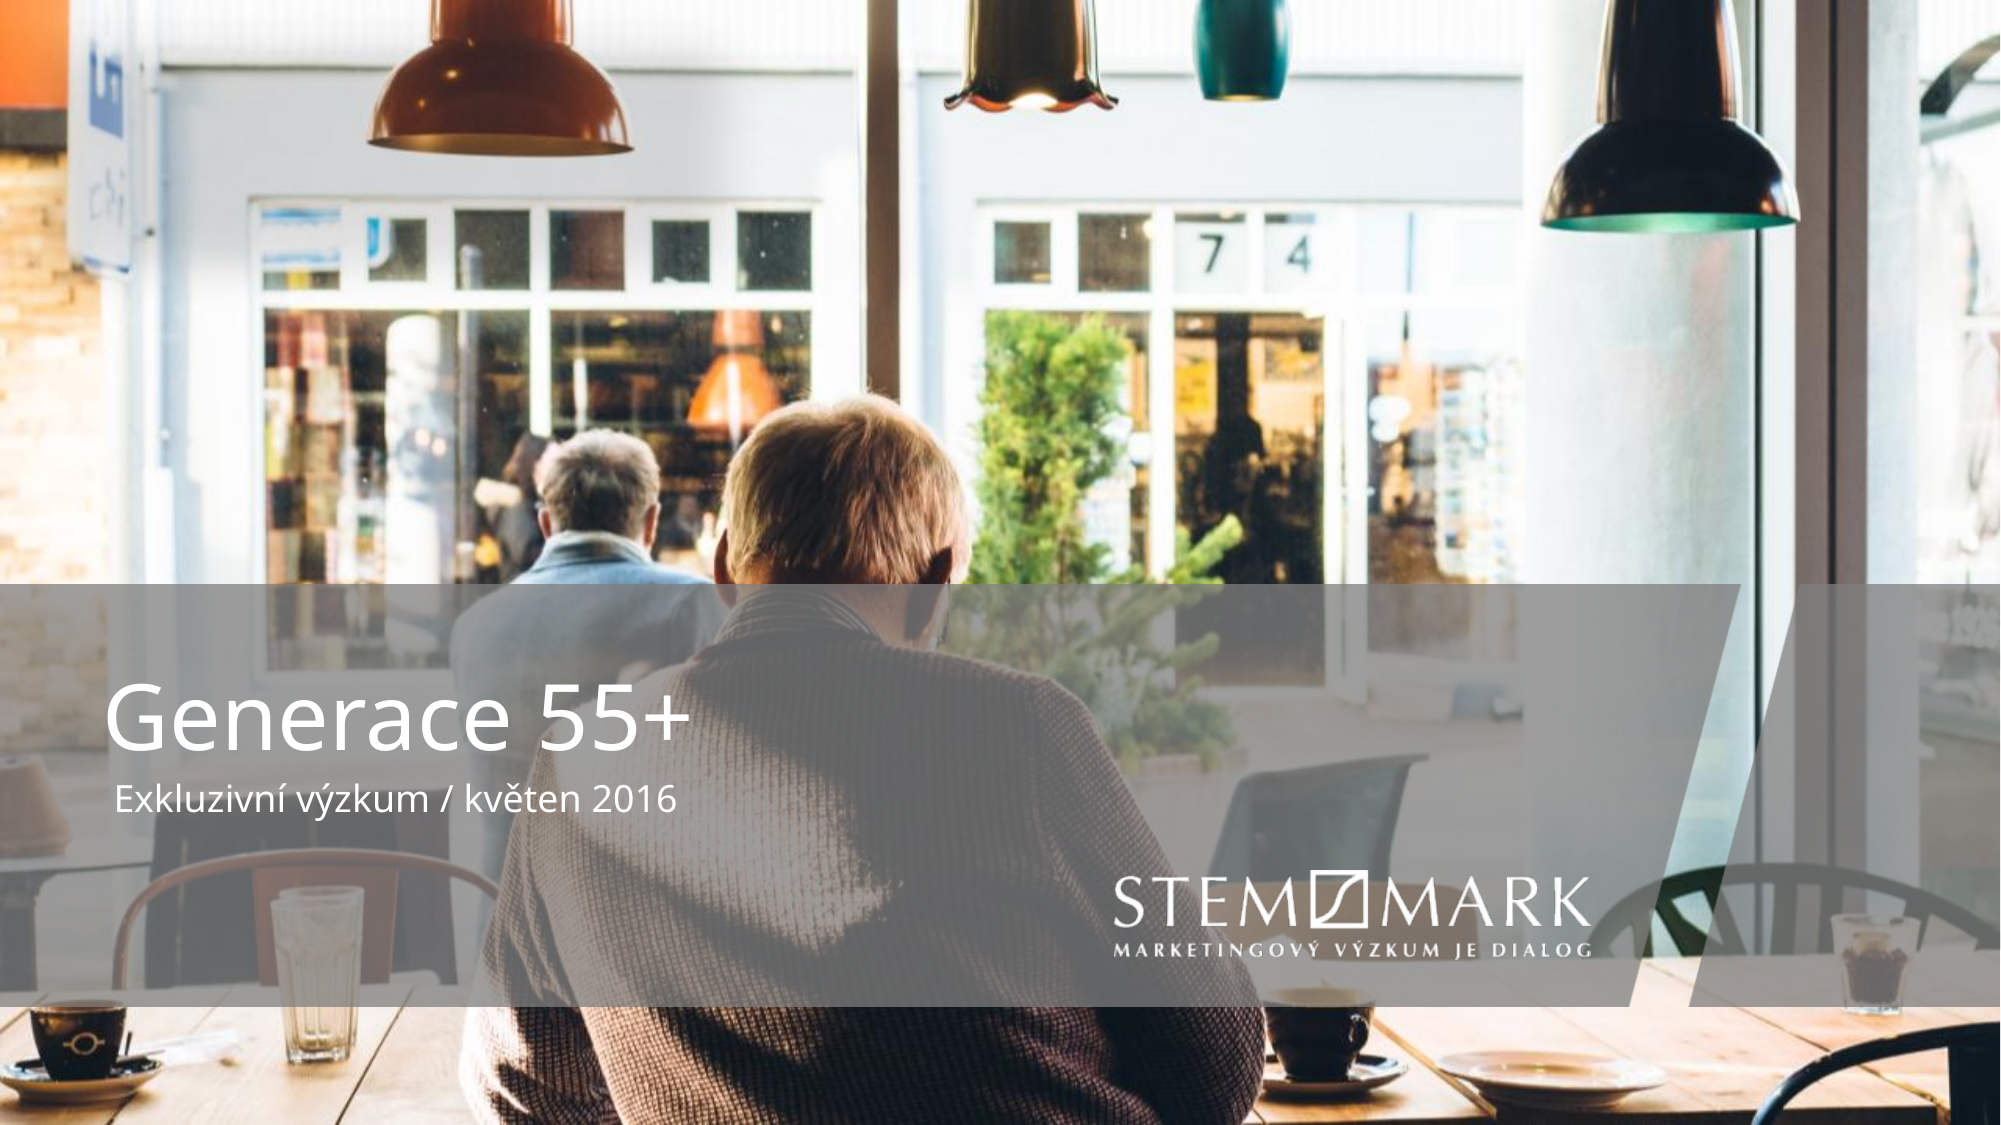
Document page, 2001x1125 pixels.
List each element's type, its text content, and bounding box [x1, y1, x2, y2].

picture [0, 0, 2001, 1125]
picture [1114, 870, 1591, 960]
subtitle Exkluzivní výzkum / květen 2016 [98, 767, 1527, 880]
title Generace 55+ [87, 630, 1516, 797]
